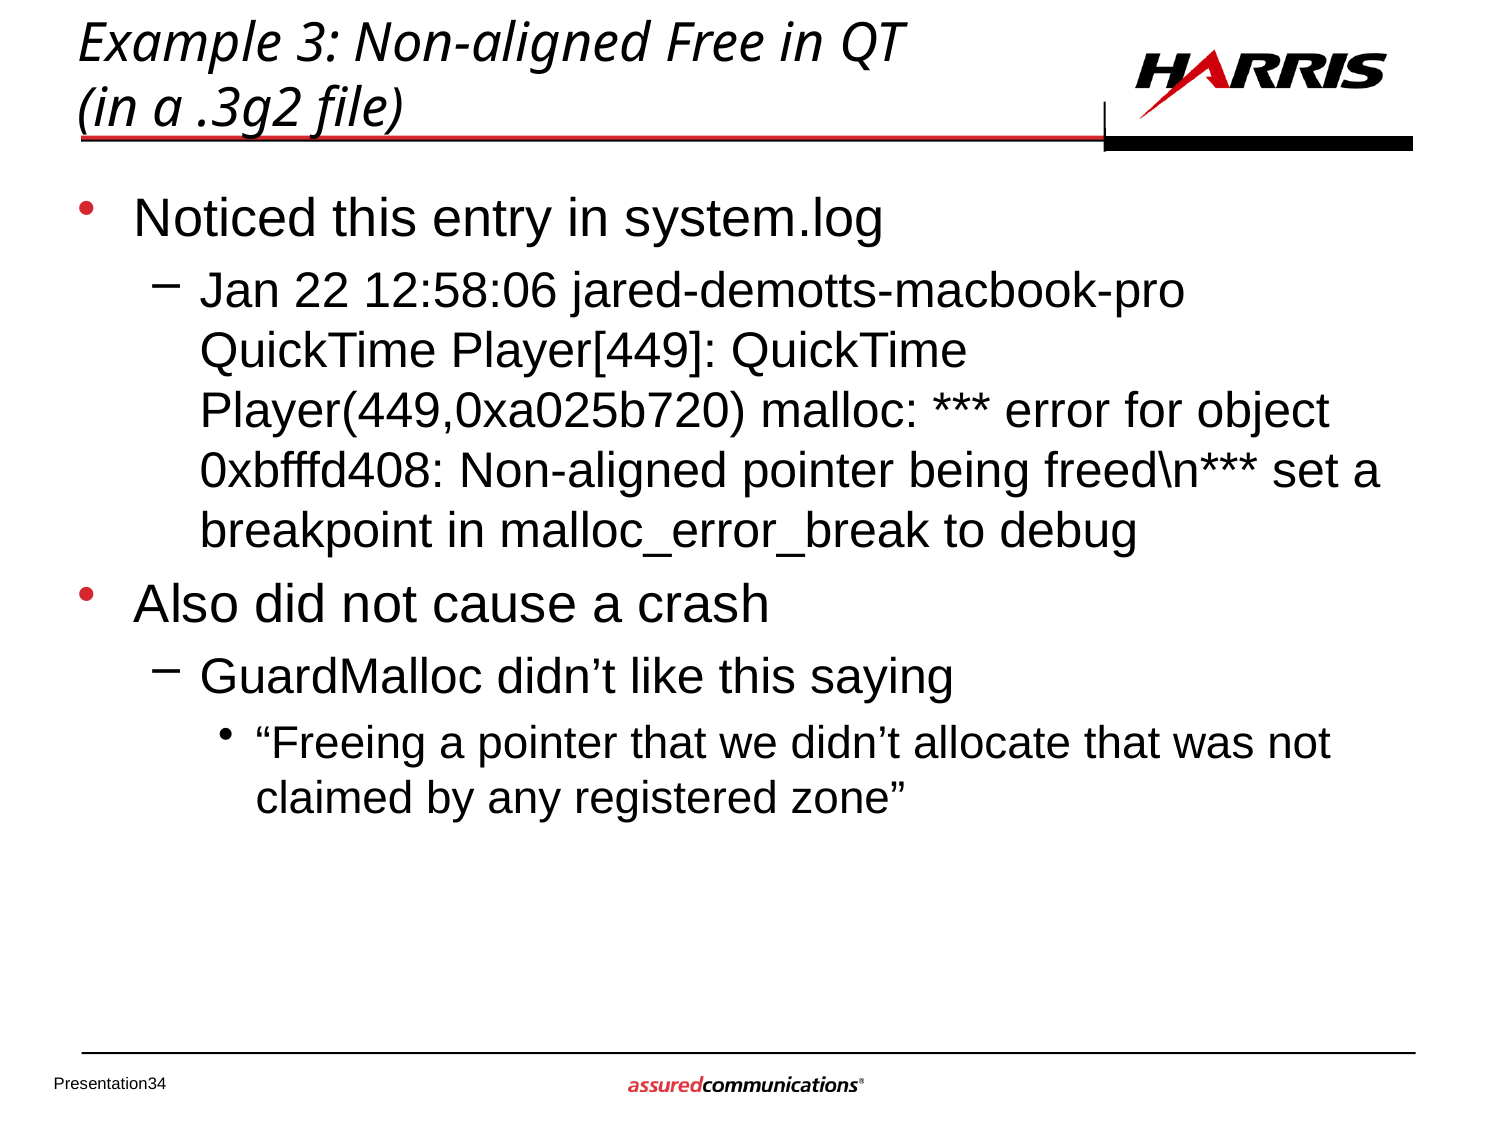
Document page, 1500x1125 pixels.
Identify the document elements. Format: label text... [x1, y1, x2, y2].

picture [628, 1076, 864, 1092]
list Noticed this entry in system.log Jan 22 12:58:06 jared-demotts-macbook-pro QuickTime Player[449]: QuickTime Player(449,0xa025b720) malloc: *** error for object 0xbfffd408: Non-aligned pointer being freed\n*** set a breakpoint in malloc_error_break to debug Also did not cause a crash GuardMalloc didn’t like this saying “Freeing a pointer that we didn’t allocate that was not claimed by any registered zone” [62, 174, 1429, 1020]
picture [1135, 49, 1387, 119]
title Example 3: Non-aligned Free in QT (in a .3g2 file) [62, 27, 951, 117]
